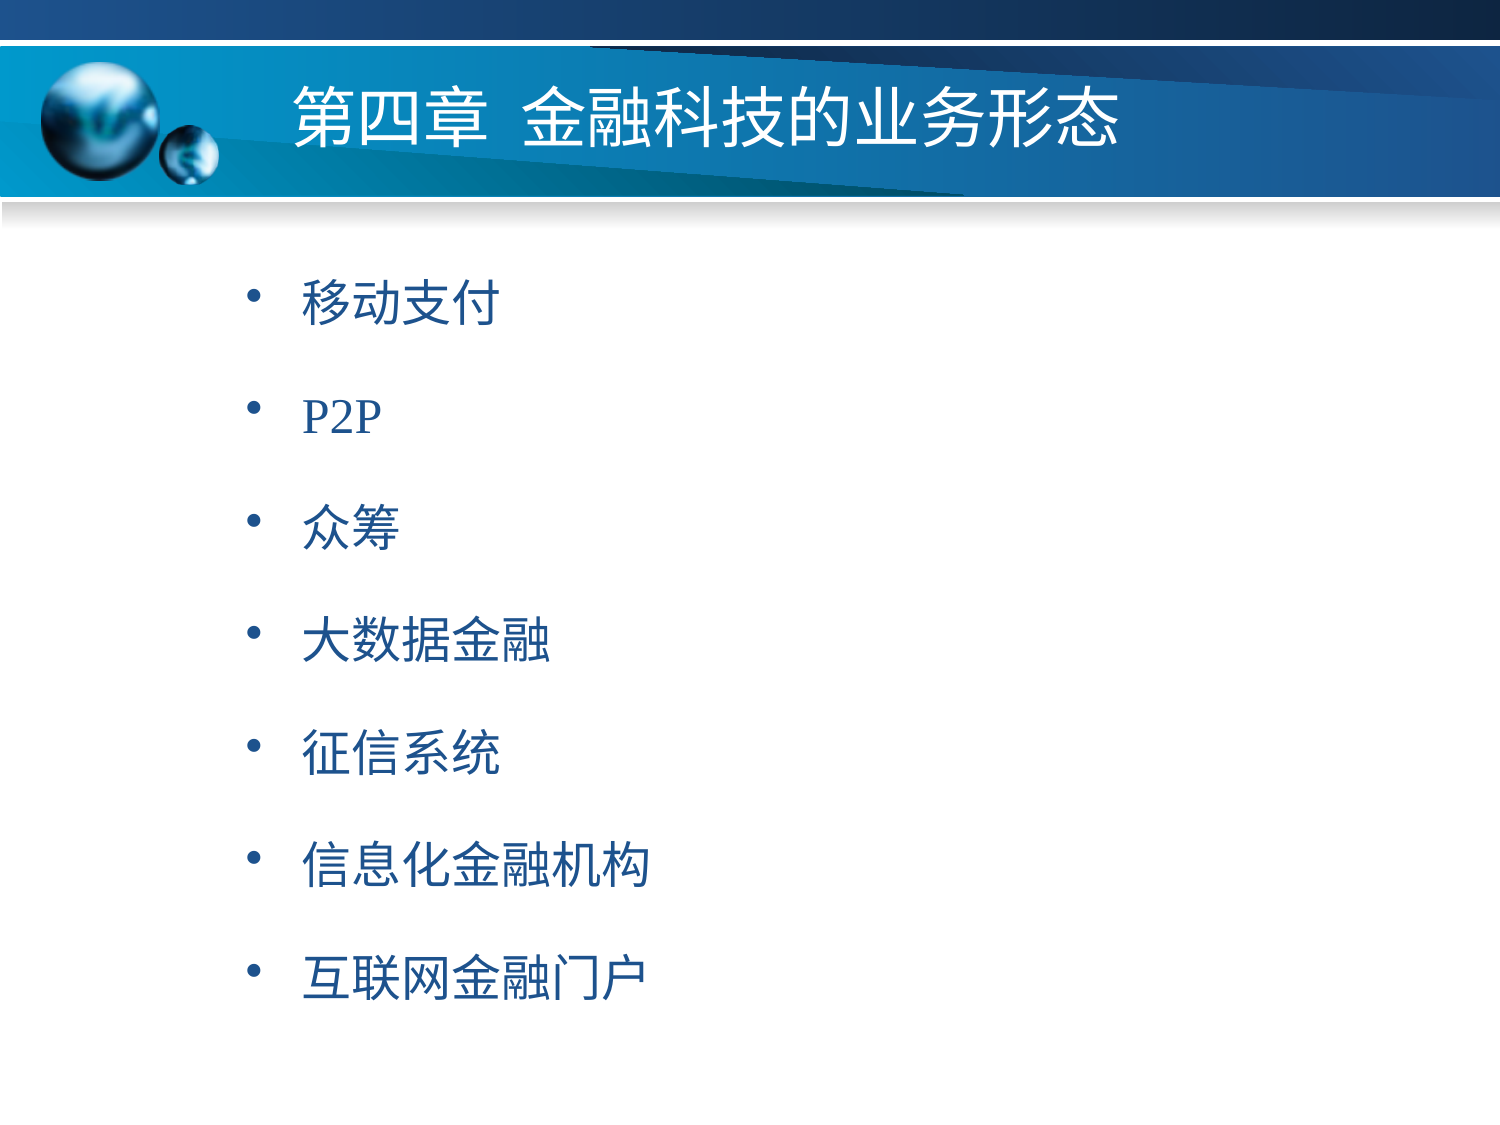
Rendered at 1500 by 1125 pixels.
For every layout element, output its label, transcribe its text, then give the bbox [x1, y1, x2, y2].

text_box 大数据金融 [230, 601, 1270, 677]
text_box 众筹 [230, 488, 1270, 564]
picture [160, 126, 218, 184]
text_box 信息化金融机构 [230, 826, 1270, 902]
text_box 征信系统 [230, 713, 1270, 789]
text_box P2P [230, 376, 1270, 452]
picture [42, 63, 159, 180]
title 第四章 金融科技的业务形态 [274, 44, 1363, 188]
text_box 移动支付 [230, 263, 1270, 339]
text_box 互联网金融门户 [230, 938, 1270, 1014]
